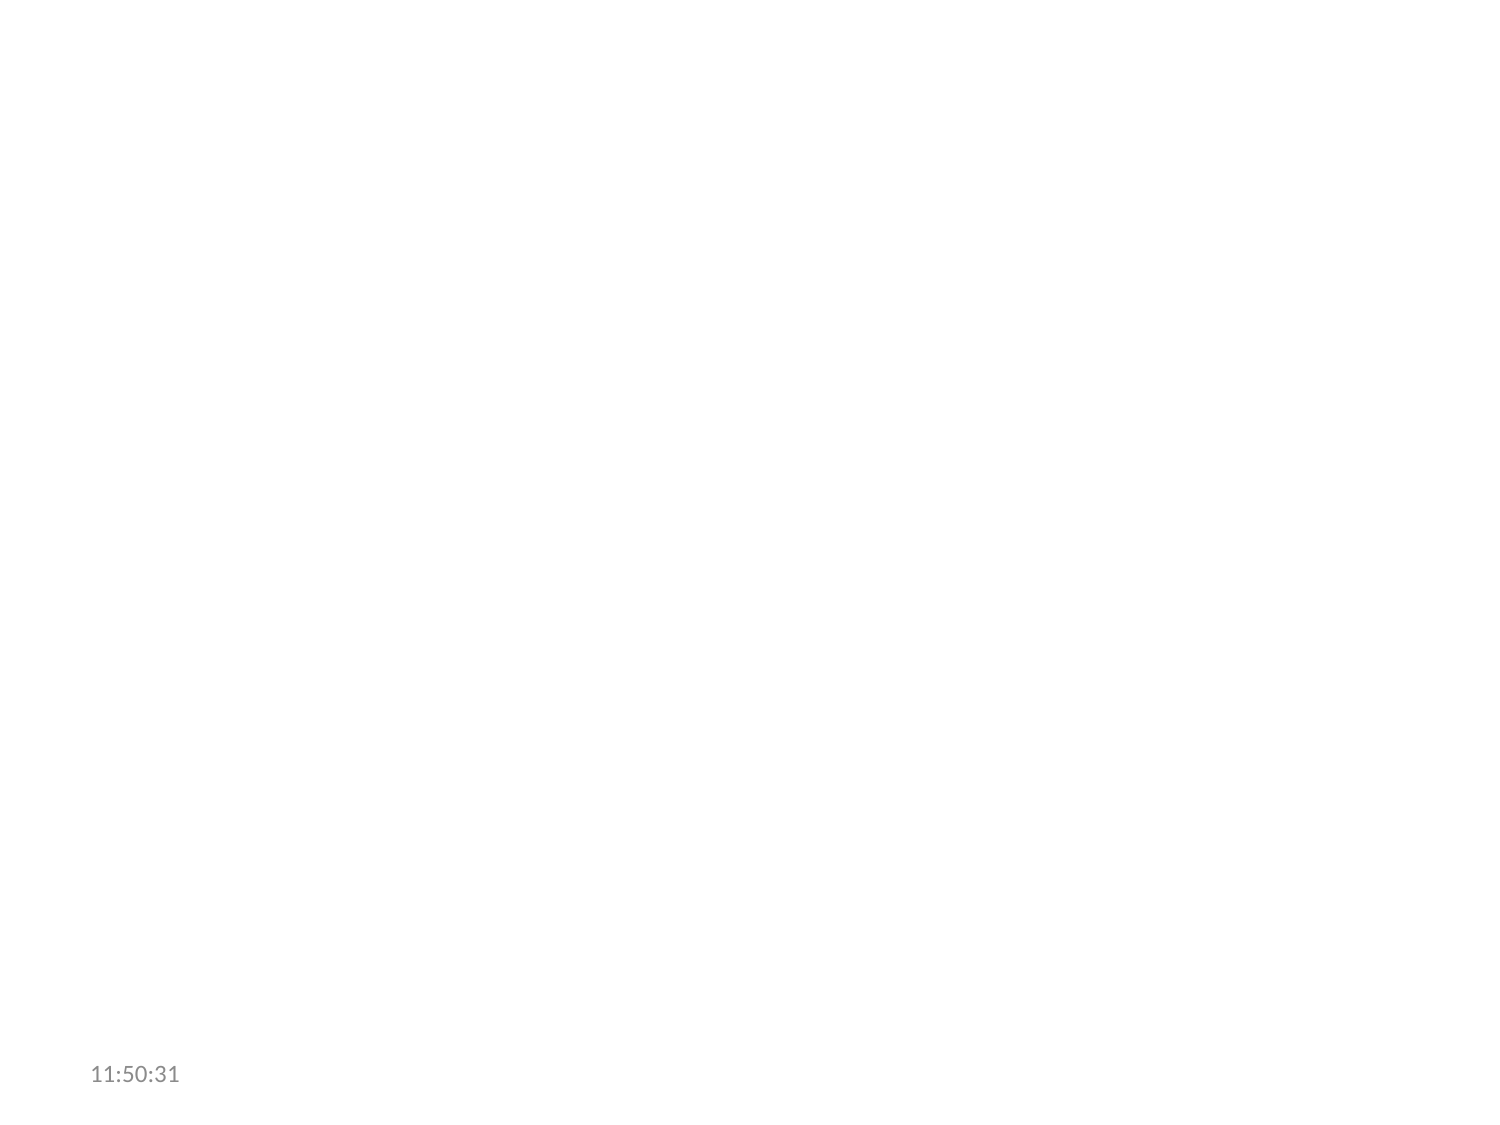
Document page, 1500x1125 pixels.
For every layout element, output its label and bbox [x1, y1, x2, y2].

slide_number [75, 1042, 425, 1103]
